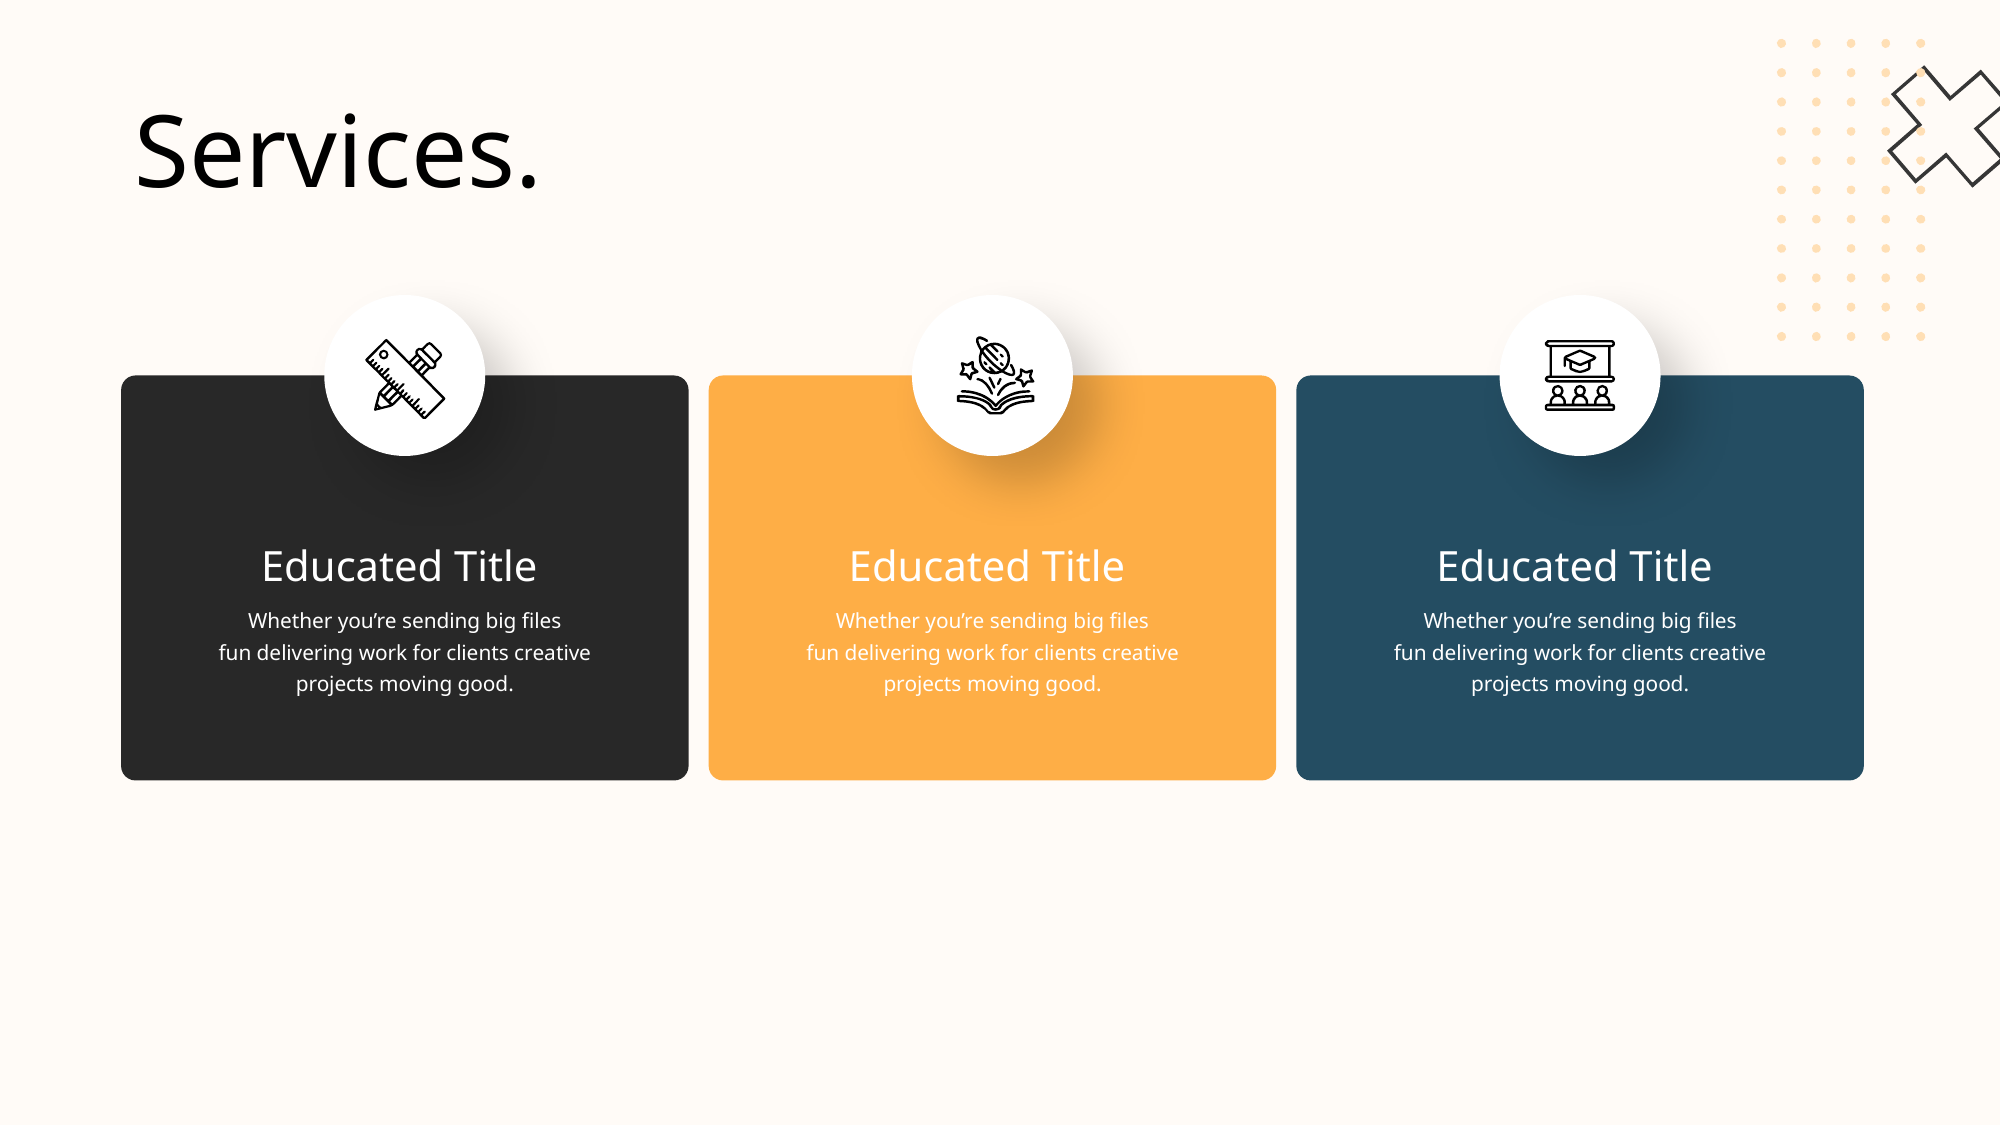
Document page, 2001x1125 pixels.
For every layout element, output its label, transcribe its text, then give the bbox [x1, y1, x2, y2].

text_box [120, 374, 690, 628]
text_box [1881, 156, 1891, 166]
text_box [1881, 38, 1891, 49]
text_box [1812, 302, 1821, 312]
text_box [0, 0, 2000, 628]
text_box [1916, 244, 1926, 253]
text_box [1916, 273, 1926, 283]
text_box [1881, 302, 1891, 312]
text_box [1881, 331, 1891, 342]
text_box [1776, 331, 1787, 342]
text_box [1846, 214, 1856, 224]
text_box [1776, 38, 1787, 49]
text_box [1846, 273, 1856, 283]
text_box [1544, 340, 1616, 383]
text_box [1812, 185, 1821, 195]
text_box [1846, 331, 1856, 342]
text_box Whether you’re sending big files fun delivering work for clients creative projects moving good. [1347, 594, 1813, 628]
text_box [1916, 38, 1926, 49]
text_box [1776, 302, 1787, 312]
text_box [1846, 38, 1856, 49]
text_box [1812, 214, 1821, 224]
text_box [1776, 127, 1787, 136]
text_box [1916, 214, 1926, 224]
text_box [1916, 127, 1926, 136]
text_box [956, 390, 1035, 415]
text_box [1812, 97, 1821, 107]
text_box Whether you’re sending big files fun delivering work for clients creative projects moving good. [759, 594, 1225, 628]
text_box [997, 368, 1035, 397]
text_box Whether you’re sending big files fun delivering work for clients creative projects moving good. [172, 594, 638, 628]
text_box [1812, 331, 1821, 342]
text_box [1498, 293, 1662, 457]
text_box [1812, 127, 1821, 136]
text_box [1881, 214, 1891, 224]
text_box [1916, 156, 1926, 166]
text_box [1776, 156, 1787, 166]
text_box Educated Title [1381, 532, 1779, 597]
text_box [1881, 97, 1891, 107]
text_box [1846, 127, 1856, 136]
text_box [910, 293, 1074, 457]
text_box [365, 338, 446, 419]
text_box Educated Title [794, 532, 1191, 597]
text_box [1812, 273, 1821, 283]
text_box [1921, 65, 2000, 101]
text_box [1846, 68, 1856, 78]
text_box [1812, 156, 1821, 166]
text_box [1846, 244, 1856, 253]
text_box [1916, 302, 1926, 312]
text_box [1776, 244, 1787, 253]
text_box [1881, 185, 1891, 195]
text_box [1881, 127, 1891, 136]
text_box [1846, 156, 1856, 166]
text_box [1881, 273, 1891, 283]
text_box [1812, 38, 1821, 49]
text_box [1916, 185, 1926, 195]
text_box [1846, 97, 1856, 107]
text_box [976, 336, 1016, 377]
text_box [1916, 97, 1926, 107]
text_box [1776, 68, 1787, 78]
text_box [1881, 244, 1891, 253]
text_box [323, 293, 487, 457]
text_box [1776, 273, 1787, 283]
picture [0, 628, 2000, 1125]
text_box [1846, 302, 1856, 312]
text_box [1846, 185, 1856, 195]
text_box Educated Title [206, 532, 603, 597]
text_box [1812, 68, 1821, 78]
text_box [1812, 244, 1821, 253]
text_box [1881, 68, 1891, 78]
text_box [976, 376, 996, 395]
text_box [1776, 214, 1787, 224]
text_box [1544, 384, 1616, 411]
text_box [1916, 331, 1926, 342]
text_box [1776, 185, 1787, 195]
text_box [959, 360, 979, 381]
text_box [1776, 97, 1787, 107]
text_box [1295, 374, 1865, 628]
text_box [1916, 68, 1926, 78]
text_box [1887, 72, 2000, 188]
text_box Services. [119, 116, 596, 215]
text_box [707, 374, 1278, 628]
